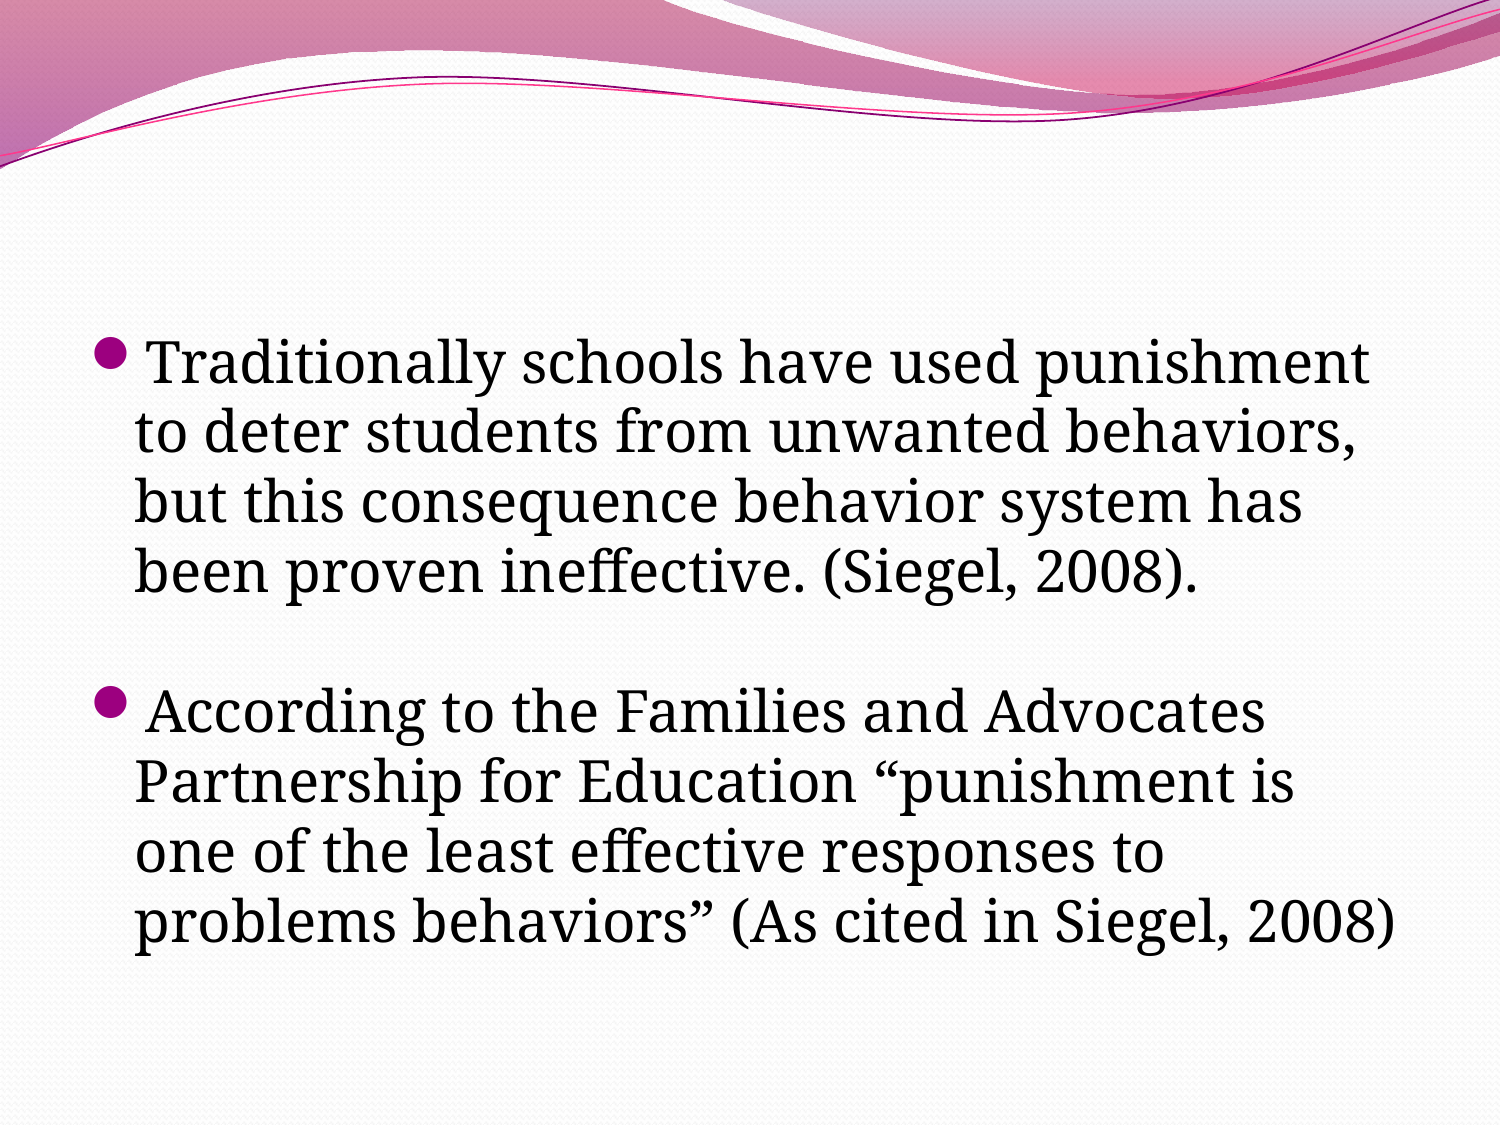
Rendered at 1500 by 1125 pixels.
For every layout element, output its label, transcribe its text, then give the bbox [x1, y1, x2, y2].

list Traditionally schools have used punishment to deter students from unwanted behaviors, but this consequence behavior system has been proven ineffective. (Siegel, 2008). According to the Families and Advocates Partnership for Education “punishment is one of the least effective responses to problems behaviors” (As cited in Siegel, 2008) [75, 317, 1425, 1038]
